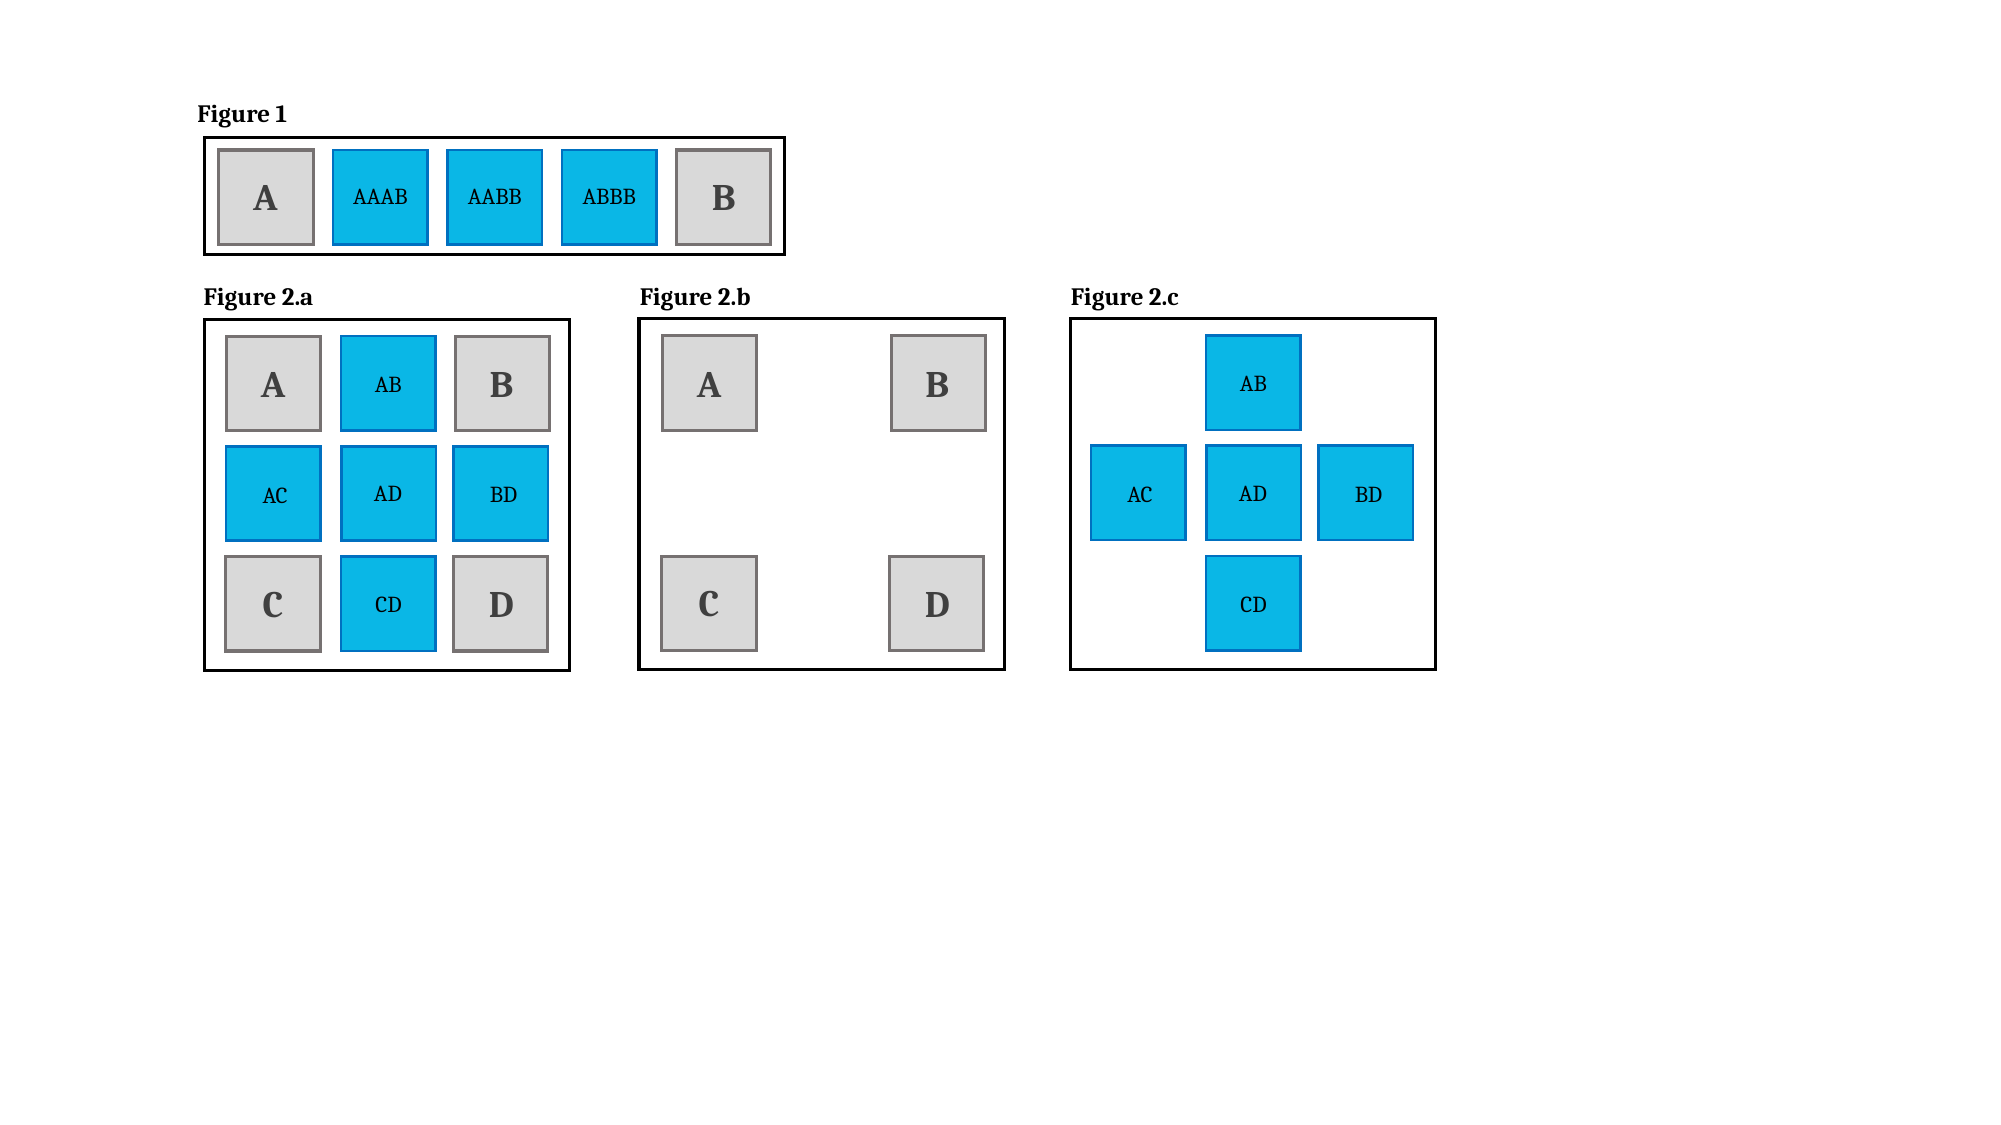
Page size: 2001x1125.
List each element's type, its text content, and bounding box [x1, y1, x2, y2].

text_box [204, 137, 785, 256]
text_box Figure 2.c [1056, 272, 1380, 318]
text_box Figure 2.b [624, 272, 949, 318]
text_box Figure 2.a [189, 272, 513, 318]
text_box [1069, 317, 1437, 671]
text_box Figure 1 [182, 90, 507, 136]
text_box [638, 317, 1005, 671]
text_box [204, 318, 571, 671]
